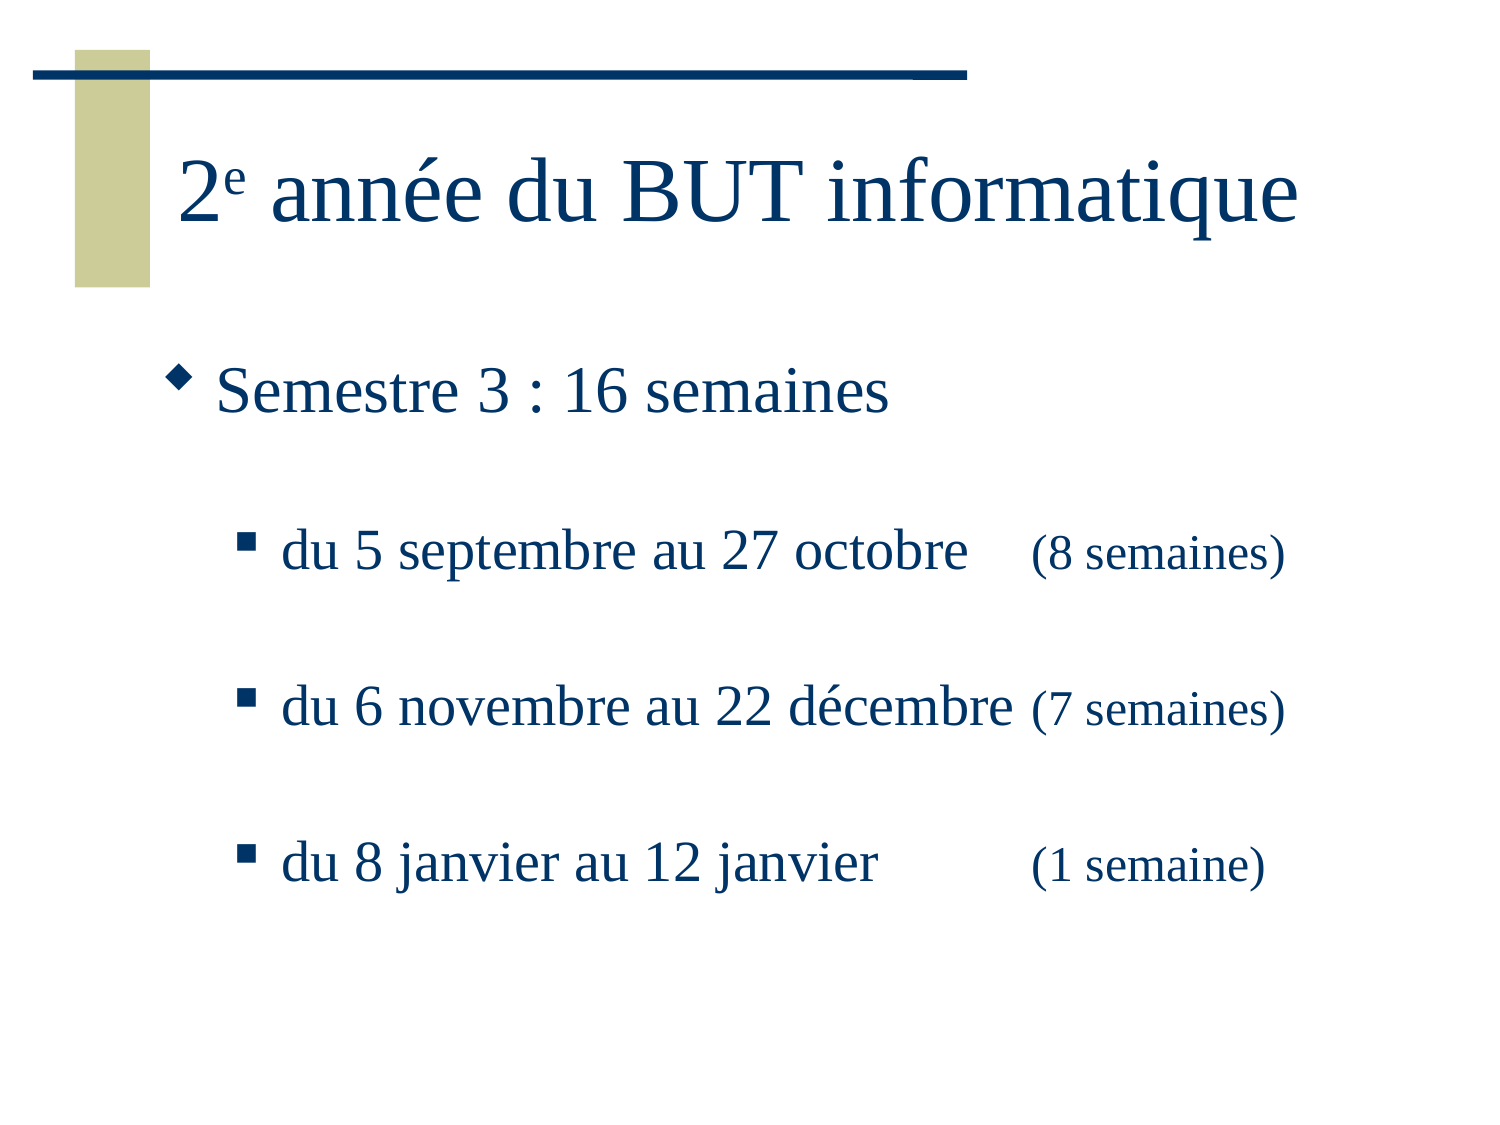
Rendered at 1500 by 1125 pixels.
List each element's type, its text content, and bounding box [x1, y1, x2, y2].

title 2e année du BUT informatique [162, 99, 1450, 288]
list Semestre 3 : 16 semaines du 5 septembre au 27 octobre (8 semaines) du 6 novembre au 22 décembre (7 semaines) du 8 janvier au 12 janvier (1 semaine) [144, 338, 1450, 1047]
